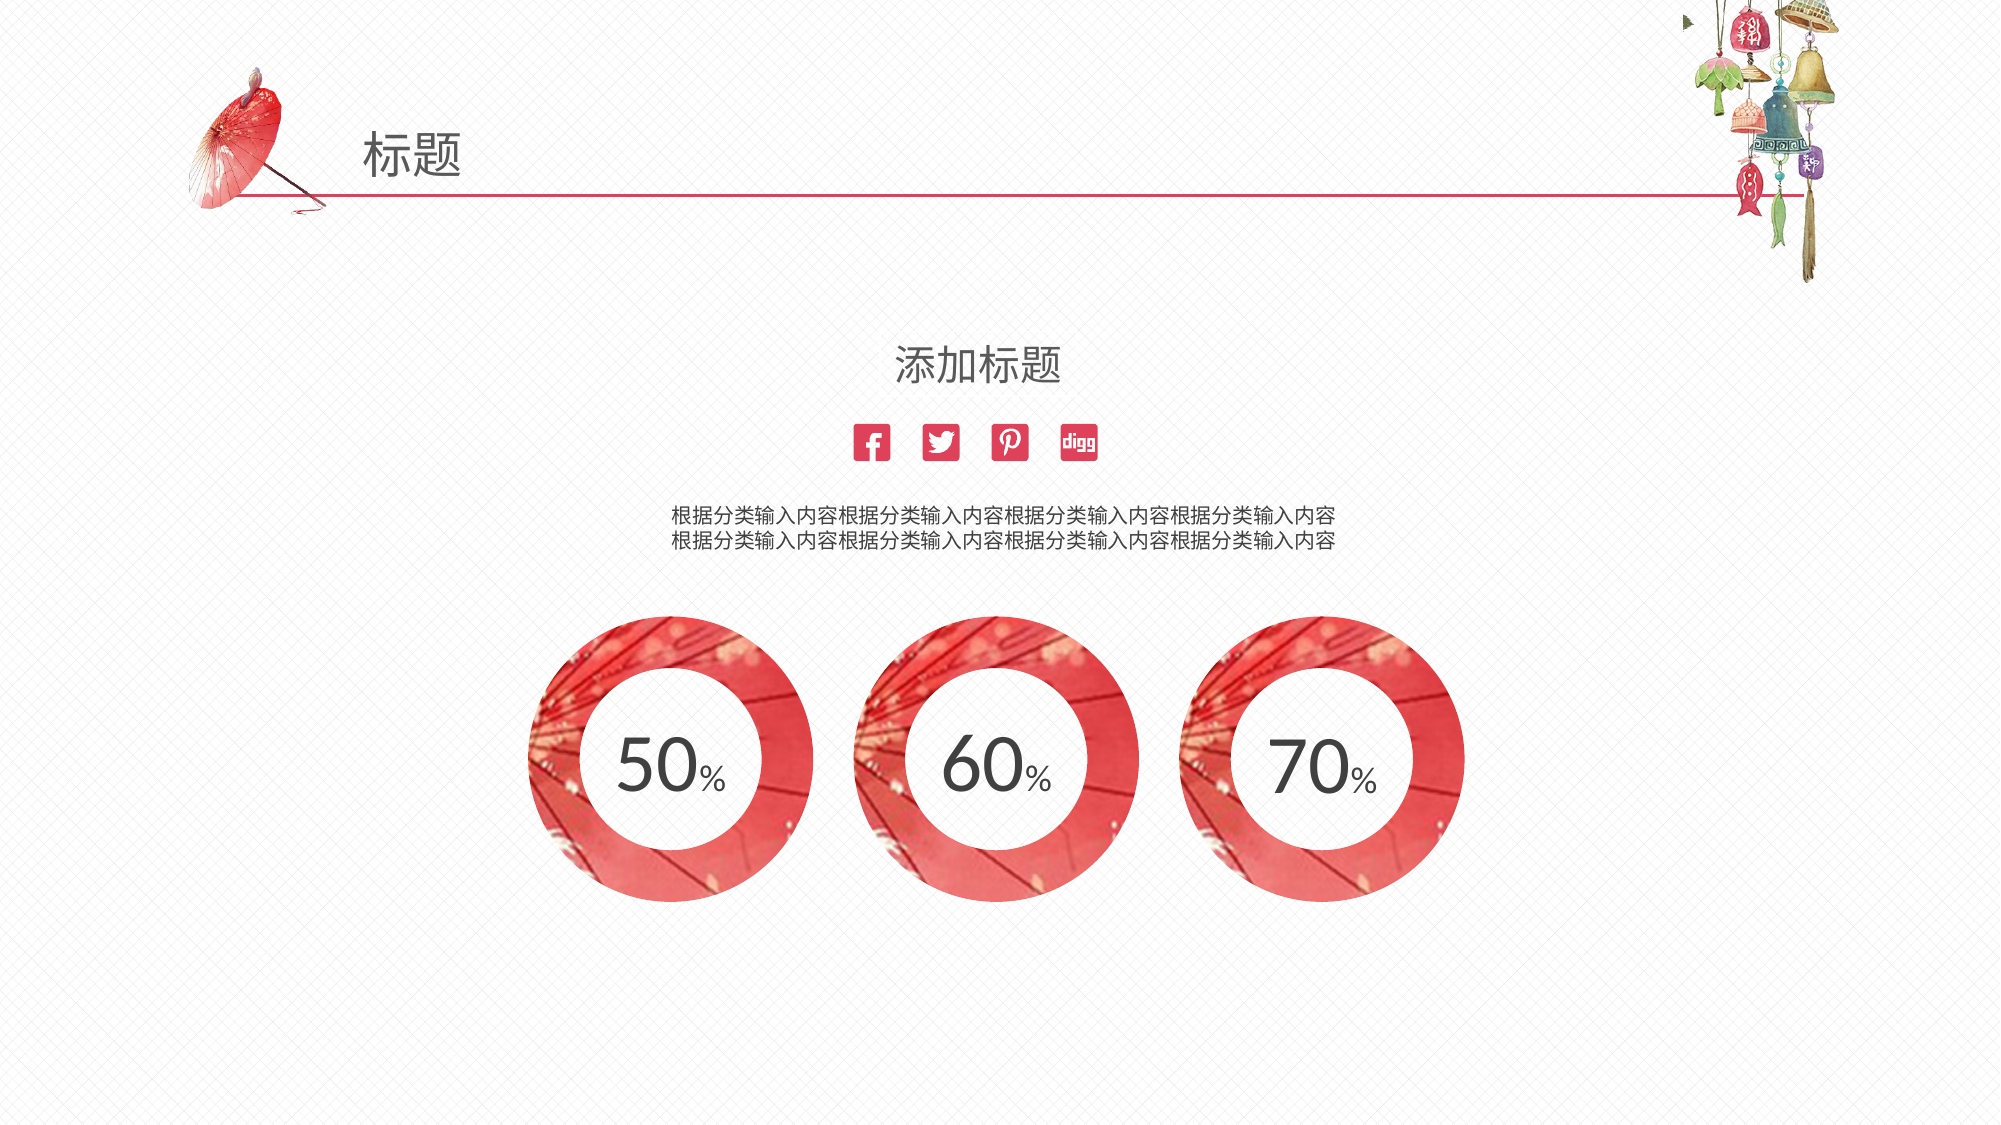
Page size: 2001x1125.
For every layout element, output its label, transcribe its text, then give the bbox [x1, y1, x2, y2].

text_box 标题 [331, 116, 506, 192]
text_box 50% [600, 701, 742, 816]
picture [178, 41, 331, 230]
text_box [922, 423, 960, 462]
text_box 60% [925, 701, 1067, 816]
text_box [528, 616, 814, 902]
text_box 70% [1251, 703, 1393, 818]
text_box [853, 616, 1139, 902]
text_box [1060, 423, 1098, 462]
text_box [853, 423, 891, 462]
text_box [1179, 616, 1465, 902]
text_box [991, 423, 1029, 462]
text_box 根据分类输入内容根据分类输入内容根据分类输入内容根据分类输入内容 根据分类输入内容根据分类输入内容根据分类输入内容根据分类输入内容 [522, 495, 1485, 585]
picture [1683, 0, 1888, 307]
text_box 添加标题 [879, 331, 1077, 397]
